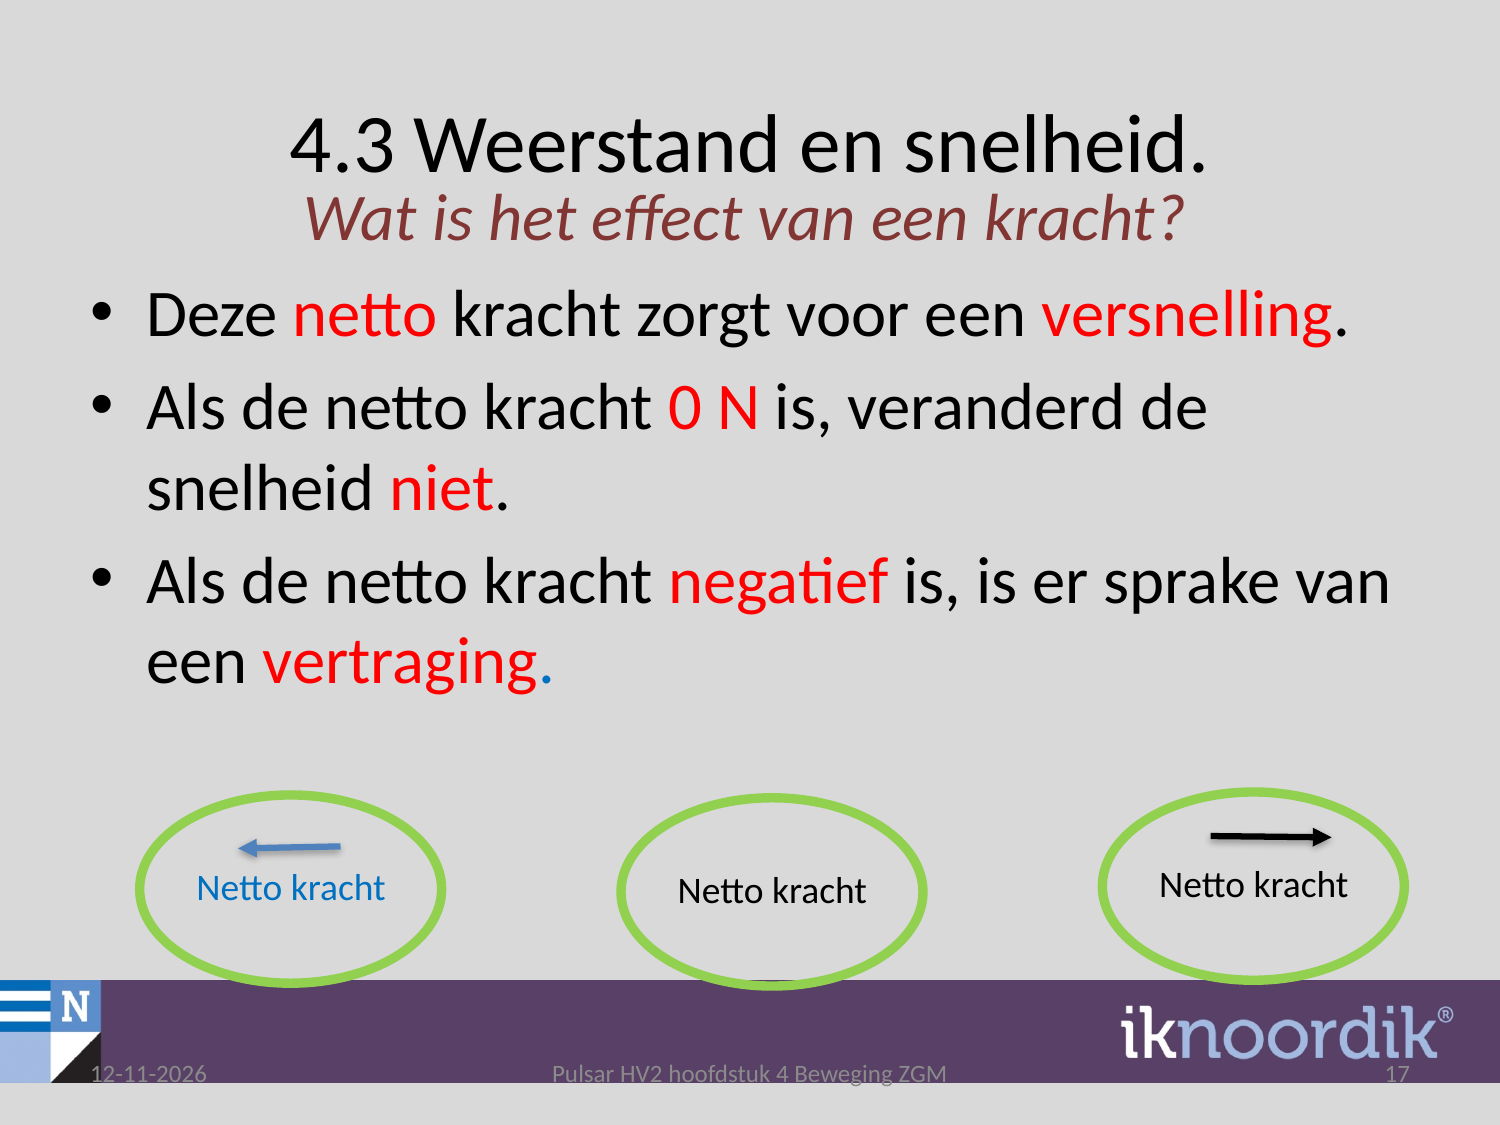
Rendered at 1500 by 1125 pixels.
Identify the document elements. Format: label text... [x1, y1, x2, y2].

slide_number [75, 1042, 425, 1103]
list Deze netto kracht zorgt voor een versnelling. Als de netto kracht 0 N is, veranderd de snelheid niet. Als de netto kracht negatief is, is er sprake van een vertraging. [74, 262, 1426, 1006]
title 4.3 Weerstand en snelheid. [74, 44, 1426, 233]
slide_number 17 [1074, 1042, 1425, 1103]
picture [0, 980, 1500, 1083]
footer Pulsar HV2 hoofdstuk 4 Beweging ZGM [512, 1042, 988, 1103]
text_box Wat is het effect van een kracht? [289, 166, 1211, 262]
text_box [1102, 791, 1405, 981]
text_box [620, 797, 924, 987]
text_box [139, 794, 442, 984]
